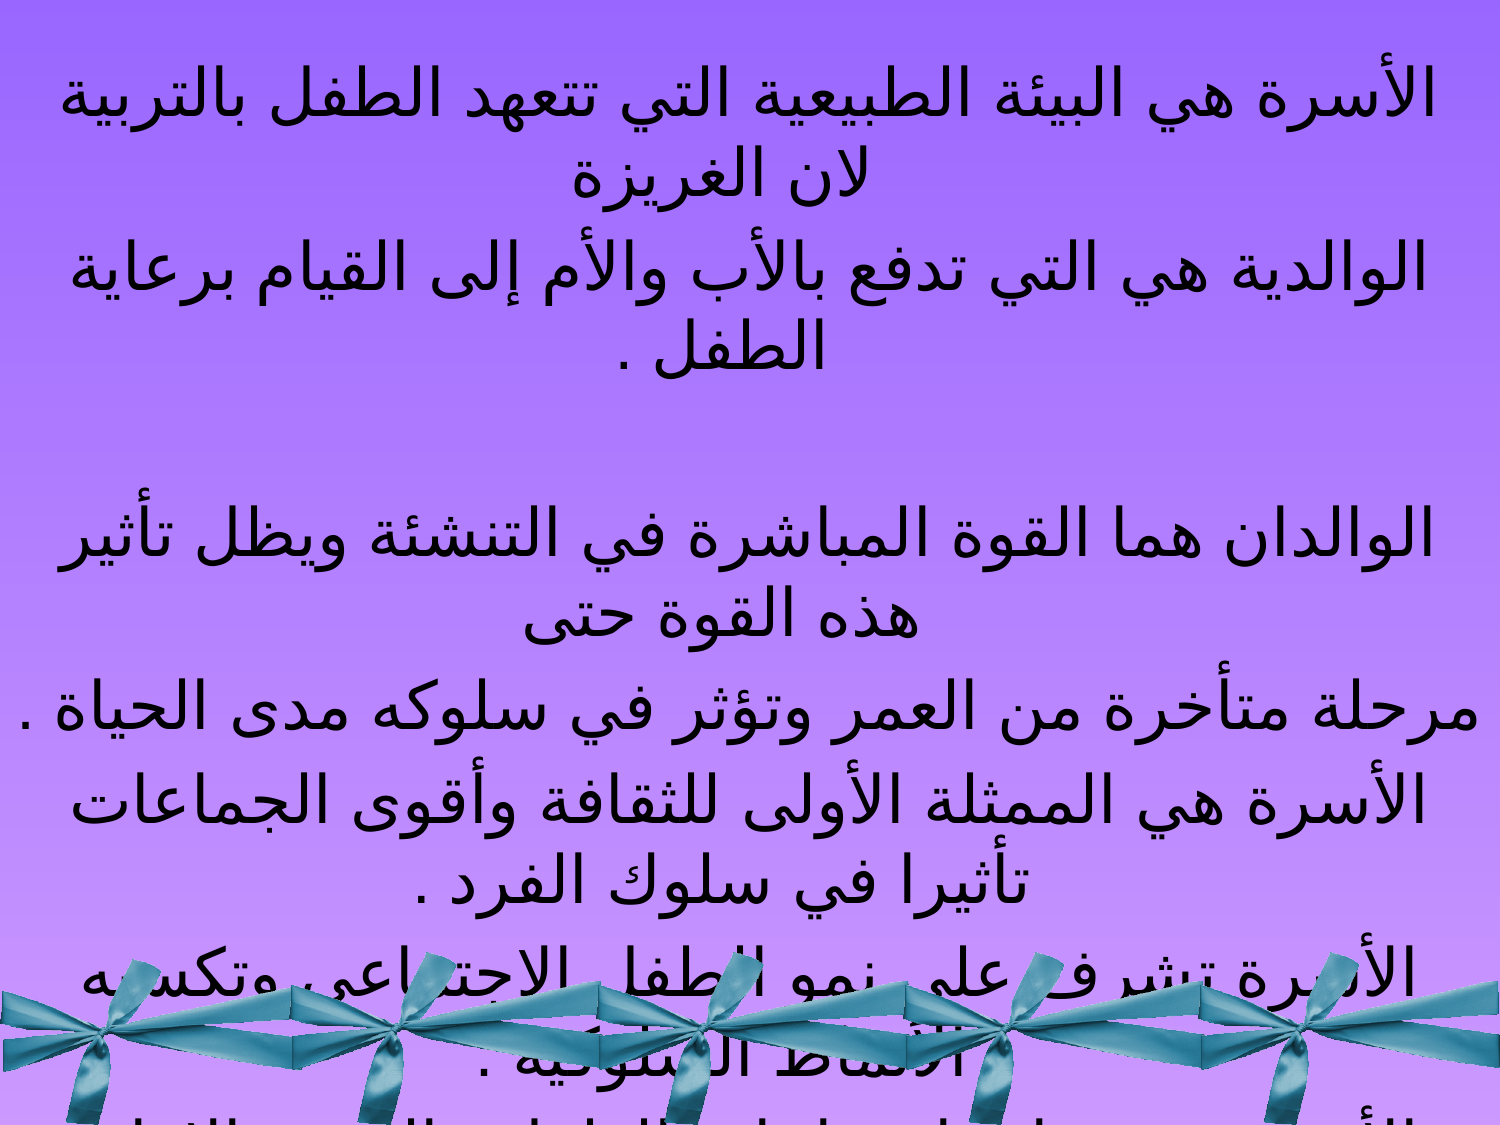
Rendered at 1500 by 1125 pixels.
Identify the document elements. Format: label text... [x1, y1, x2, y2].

list الأسرة هي البيئة الطبيعية التي تتعهد الطفل بالتربية لان الغريزة الوالدية هي التي تدفع بالأب والأم إلى القيام برعاية الطفل . الوالدان هما القوة المباشرة في التنشئة ويظل تأثير هذه القوة حتى مرحلة متأخرة من العمر وتؤثر في سلوكه مدى الحياة . الأسرة هي الممثلة الأولى للثقافة وأقوى الجماعات تأثيرا في سلوك الفرد . الأسرة تشرف على نمو الطفل الاجتماعي وتكسبه الأنماط السلوكية . الأسرة تقوم بإشباع حاجات الطفل : الحب والامان والتقدير والفهم . [0, 42, 1500, 957]
picture [0, 951, 1500, 1125]
